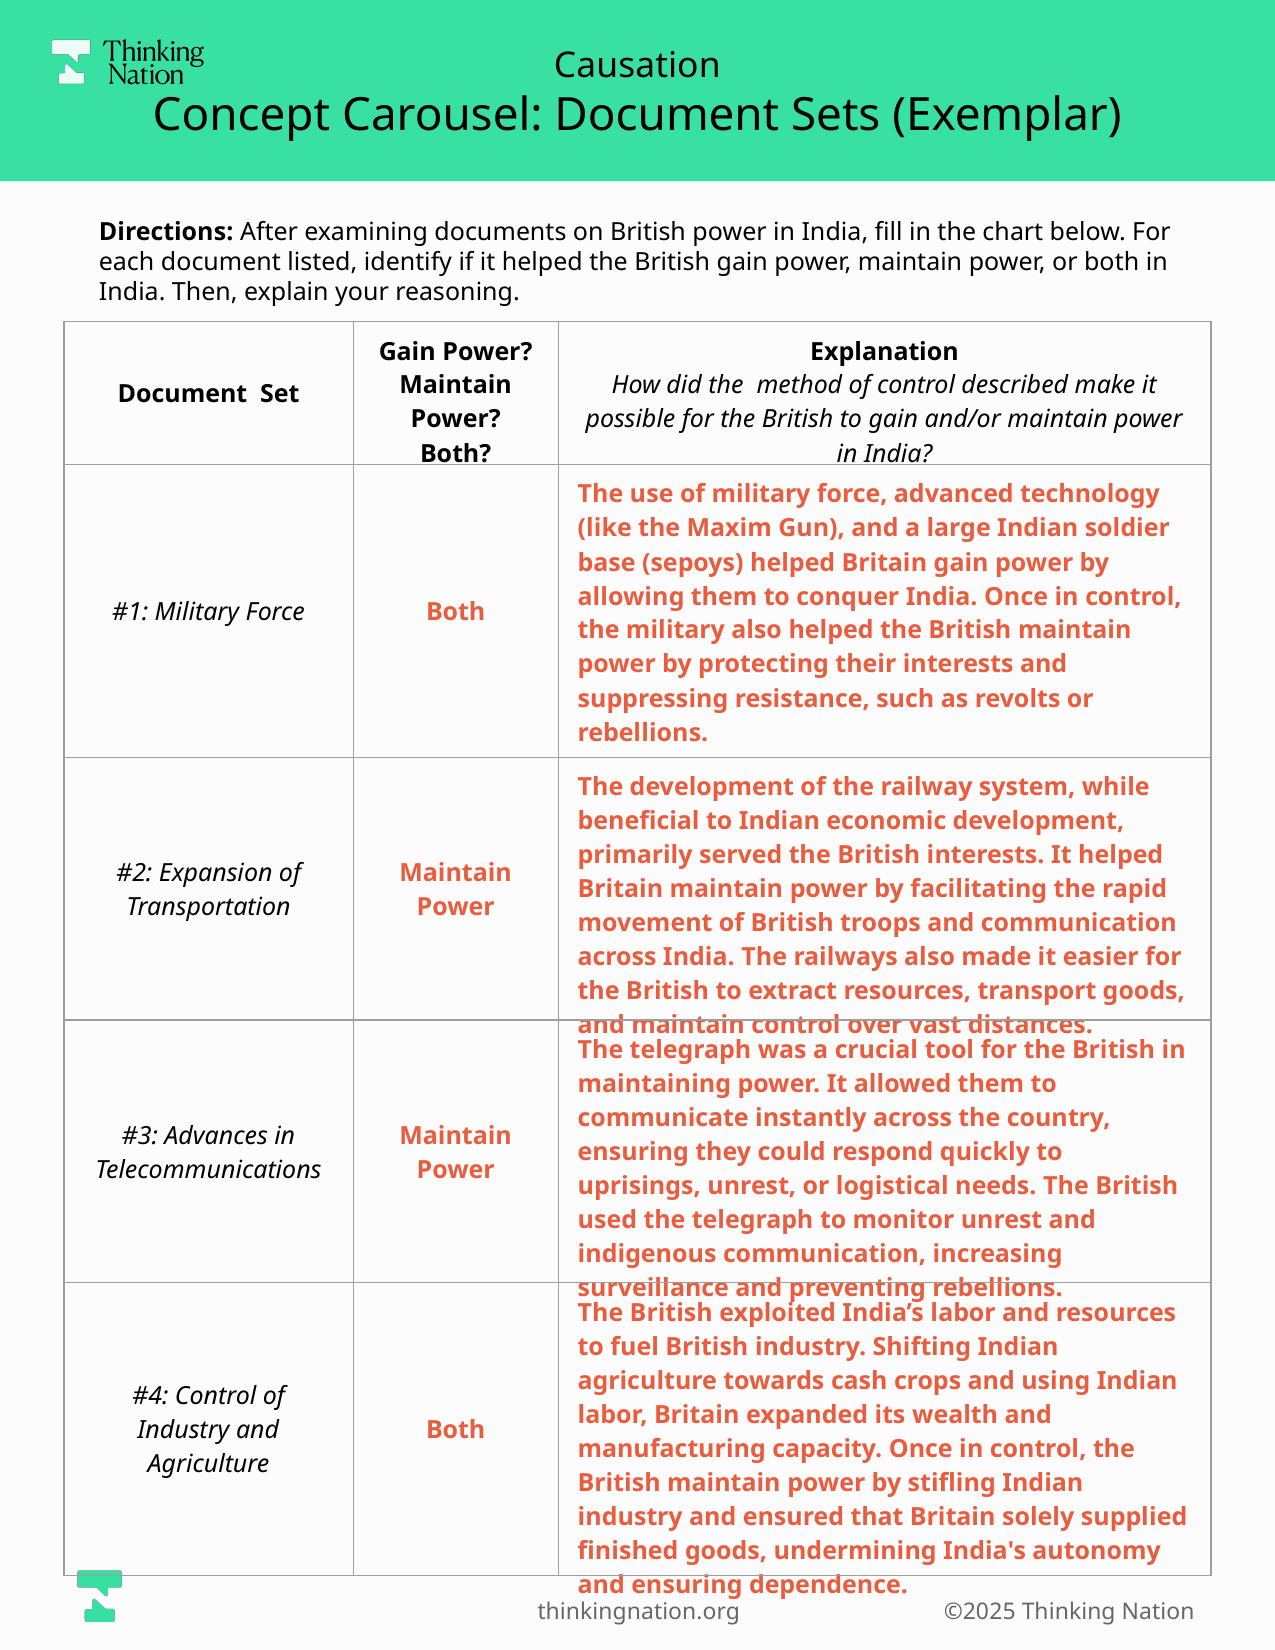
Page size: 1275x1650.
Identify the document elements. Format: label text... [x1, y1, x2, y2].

table_header Explanation How did the method of control described make it possible for the British to gain and/or maintain power in India? [559, 322, 1210, 464]
table_cell Maintain Power [354, 758, 558, 1019]
table_cell #3: Advances in Telecommunications [65, 1021, 353, 1282]
table_cell The development of the railway system, while beneficial to Indian economic development, primarily served the British interests. It helped Britain maintain power by facilitating the rapid movement of British troops and communication across India. The railways also made it easier for the British to extract resources, transport goods, and maintain control over vast distances. [559, 758, 1210, 1019]
table_cell #1: Military Force [65, 465, 353, 757]
table_cell The telegraph was a crucial tool for the British in maintaining power. It allowed them to communicate instantly across the country, ensuring they could respond quickly to uprisings, unrest, or logistical needs. The British used the telegraph to monitor unrest and indigenous communication, increasing surveillance and preventing rebellions. [559, 1021, 1210, 1282]
table_cell #2: Expansion of Transportation [65, 758, 353, 1019]
table_header Document Set [65, 322, 353, 464]
text_box Causation Concept Carousel: Document Sets (Exemplar) [0, 0, 1275, 182]
picture [35, 25, 210, 98]
text_box thinkingnation.org [488, 1580, 790, 1632]
picture [63, 1560, 135, 1632]
table_cell Both [354, 1283, 558, 1575]
table_header Gain Power? Maintain Power? Both? [354, 322, 558, 464]
table_cell The British exploited India’s labor and resources to fuel British industry. Shifting Indian agriculture towards cash crops and using Indian labor, Britain expanded its wealth and manufacturing capacity. Once in control, the British maintain power by stifling Indian industry and ensured that Britain solely supplied finished goods, undermining India's autonomy and ensuring dependence. [559, 1283, 1210, 1575]
table_cell The use of military force, advanced technology (like the Maxim Gun), and a large Indian soldier base (sepoys) helped Britain gain power by allowing them to conquer India. Once in control, the military also helped the British maintain power by protecting their interests and suppressing resistance, such as revolts or rebellions. [559, 465, 1210, 757]
table_cell Maintain Power [354, 1021, 558, 1282]
text_box ©2025 Thinking Nation [909, 1580, 1211, 1632]
table_cell Both [354, 465, 558, 757]
table_cell #4: Control of Industry and Agriculture [65, 1283, 353, 1575]
text_box Directions: After examining documents on British power in India, fill in the chart below. For each document listed, identify if it helped the British gain power, maintain power, or both in India. Then, explain your reasoning. [84, 200, 1194, 321]
